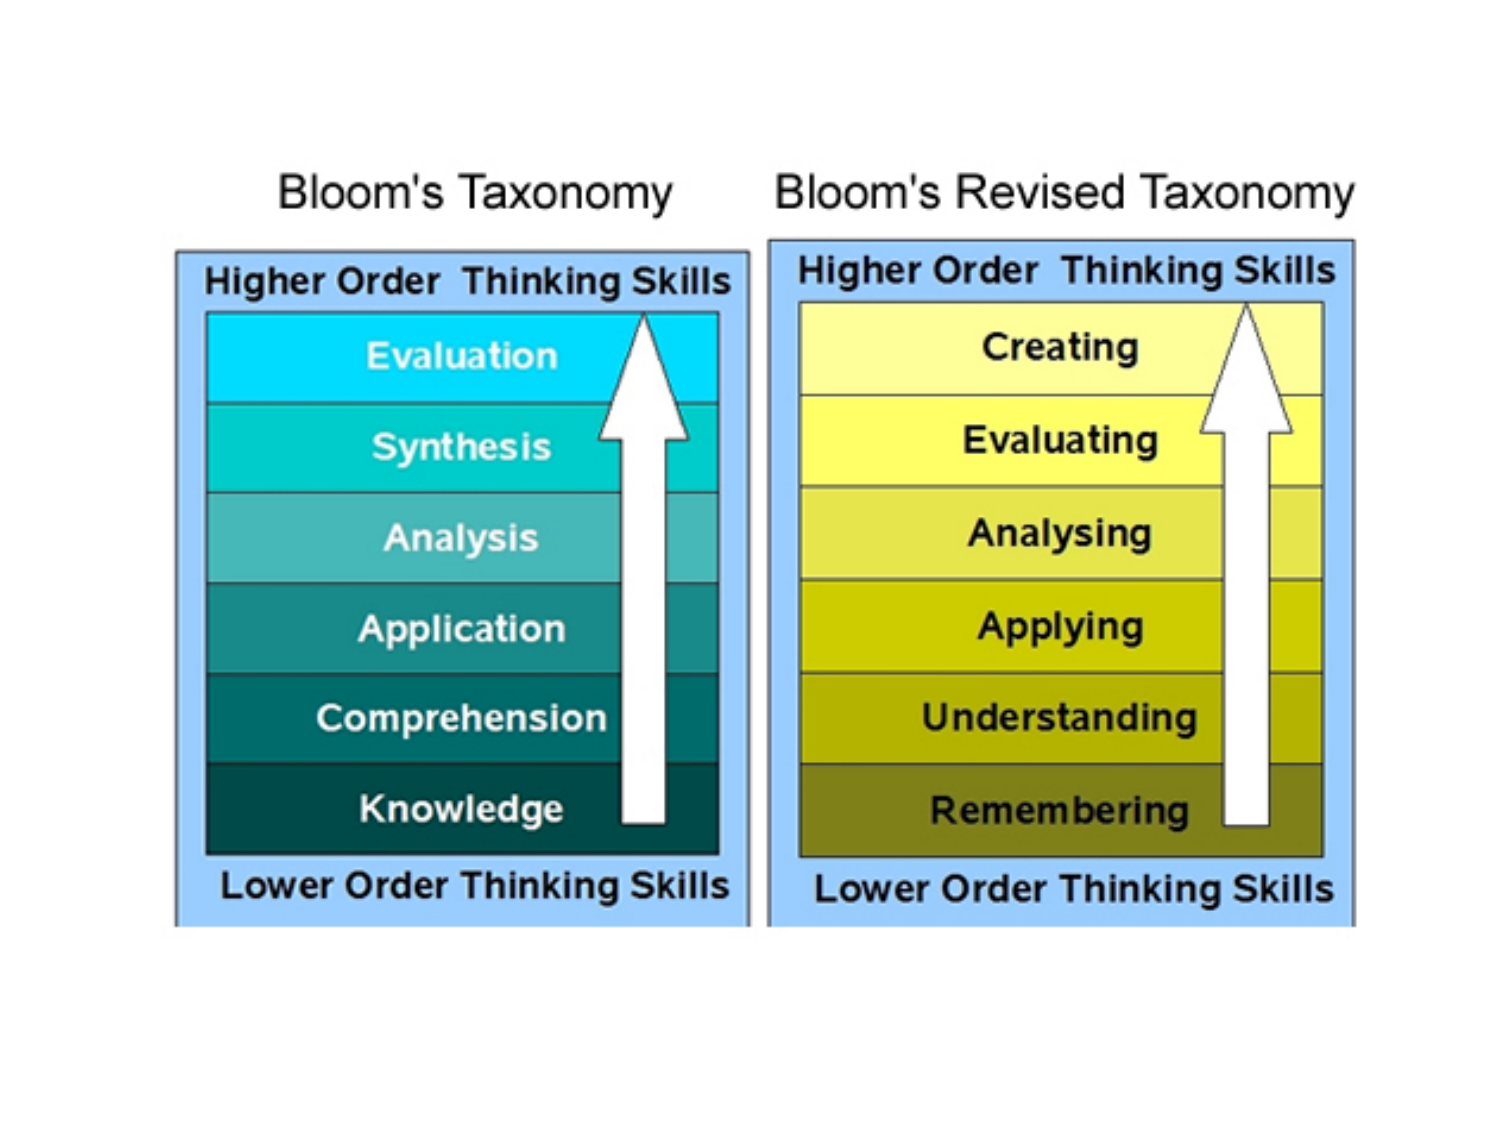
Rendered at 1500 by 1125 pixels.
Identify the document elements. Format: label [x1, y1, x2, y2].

picture [159, 140, 1377, 950]
